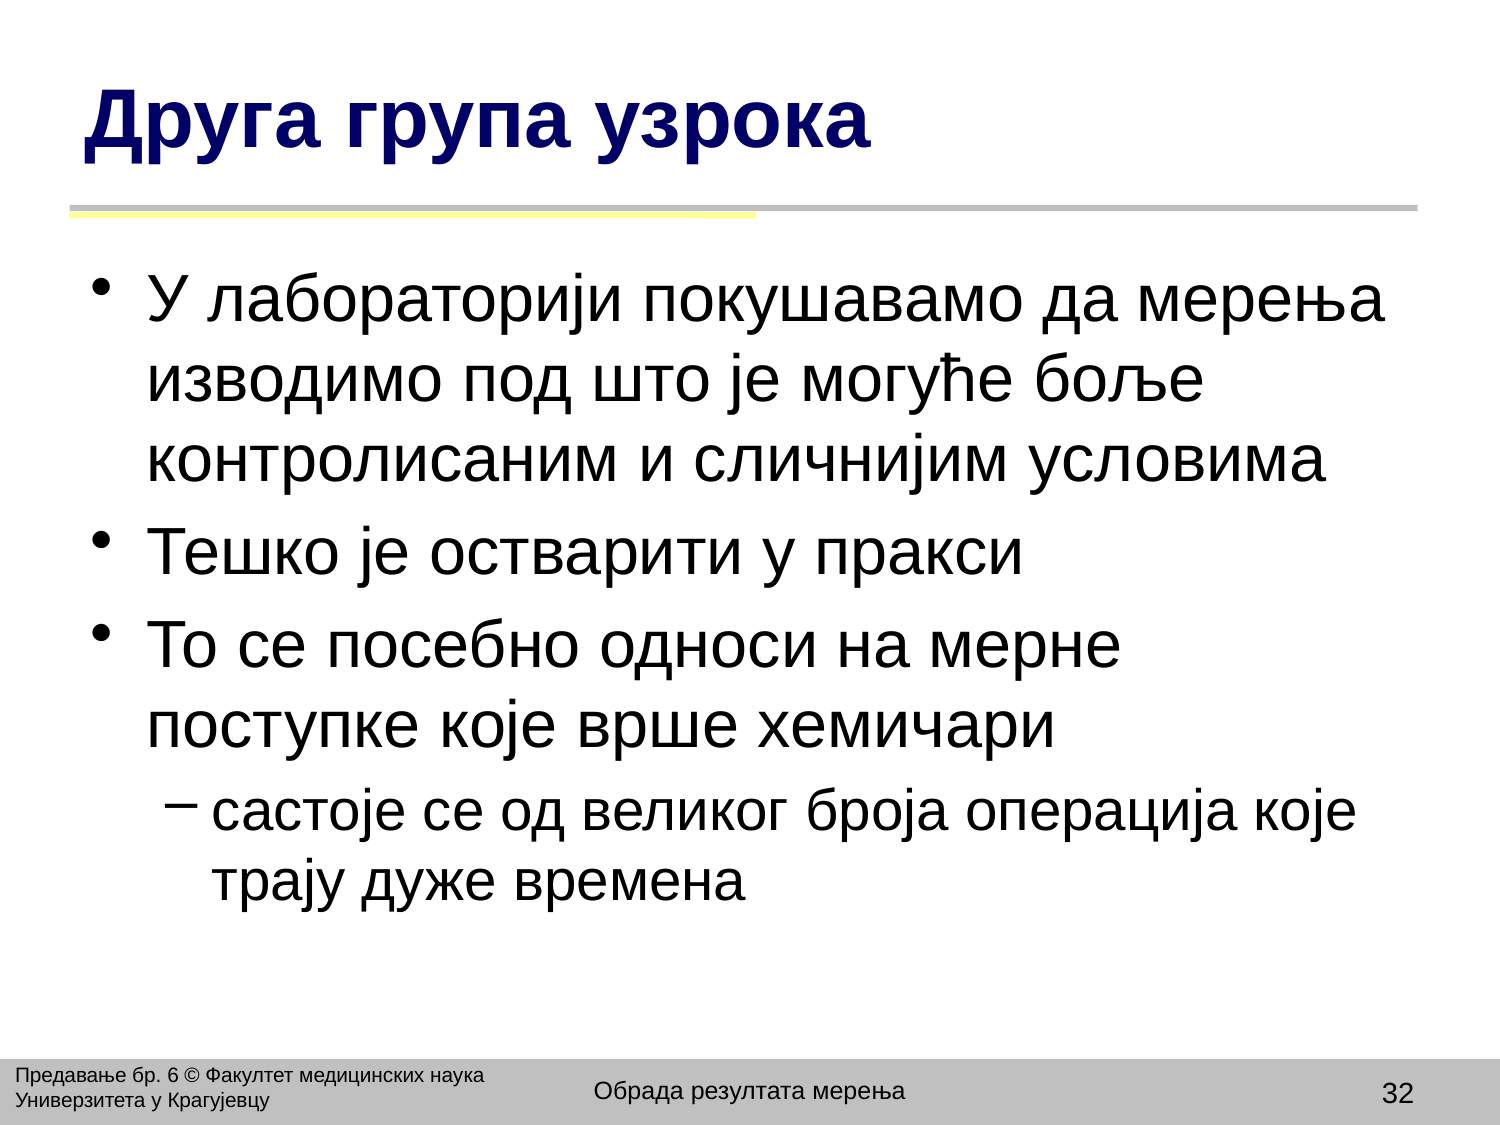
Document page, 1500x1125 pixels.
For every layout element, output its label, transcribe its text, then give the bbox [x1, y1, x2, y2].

slide_number 32 [1079, 1066, 1430, 1125]
list У лабораторији покушавамо да мерења изводимо под што је могуће боље контролисаним и сличнијим условима Тешко је остварити у пракси То се посебно односи на мерне поступке које врше хемичари састоје се од великог броја операција које трају дуже времена [74, 246, 1426, 1023]
slide_number Предавање бр. 6 © Факултет медицинских наука Универзитета у Крагујевцу [0, 1053, 631, 1108]
title Друга група узрока [69, 19, 1426, 208]
footer Обрада резултата мерења [512, 1066, 988, 1125]
